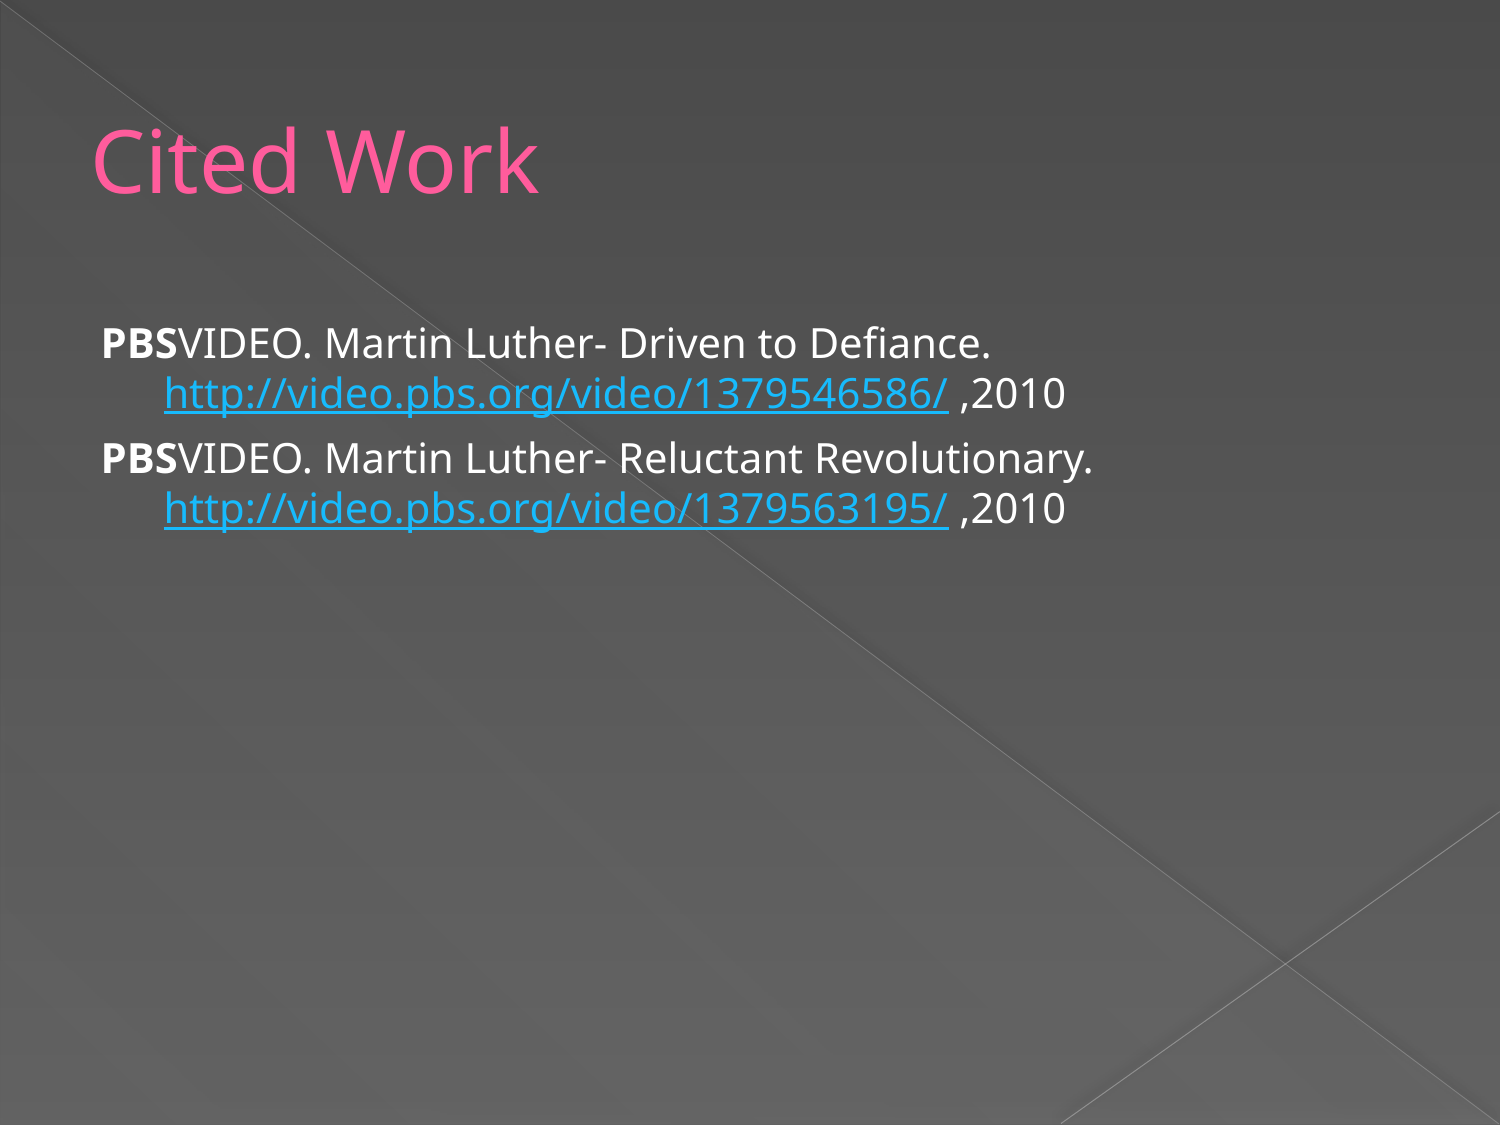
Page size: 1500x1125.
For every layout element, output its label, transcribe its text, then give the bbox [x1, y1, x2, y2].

list PBSVIDEO. Martin Luther- Driven to Defiance. http://video.pbs.org/video/1379546586/ ,2010 PBSVIDEO. Martin Luther- Reluctant Revolutionary. http://video.pbs.org/video/1379563195/ ,2010 [74, 308, 1426, 1060]
title Cited Work [75, 43, 1425, 274]
